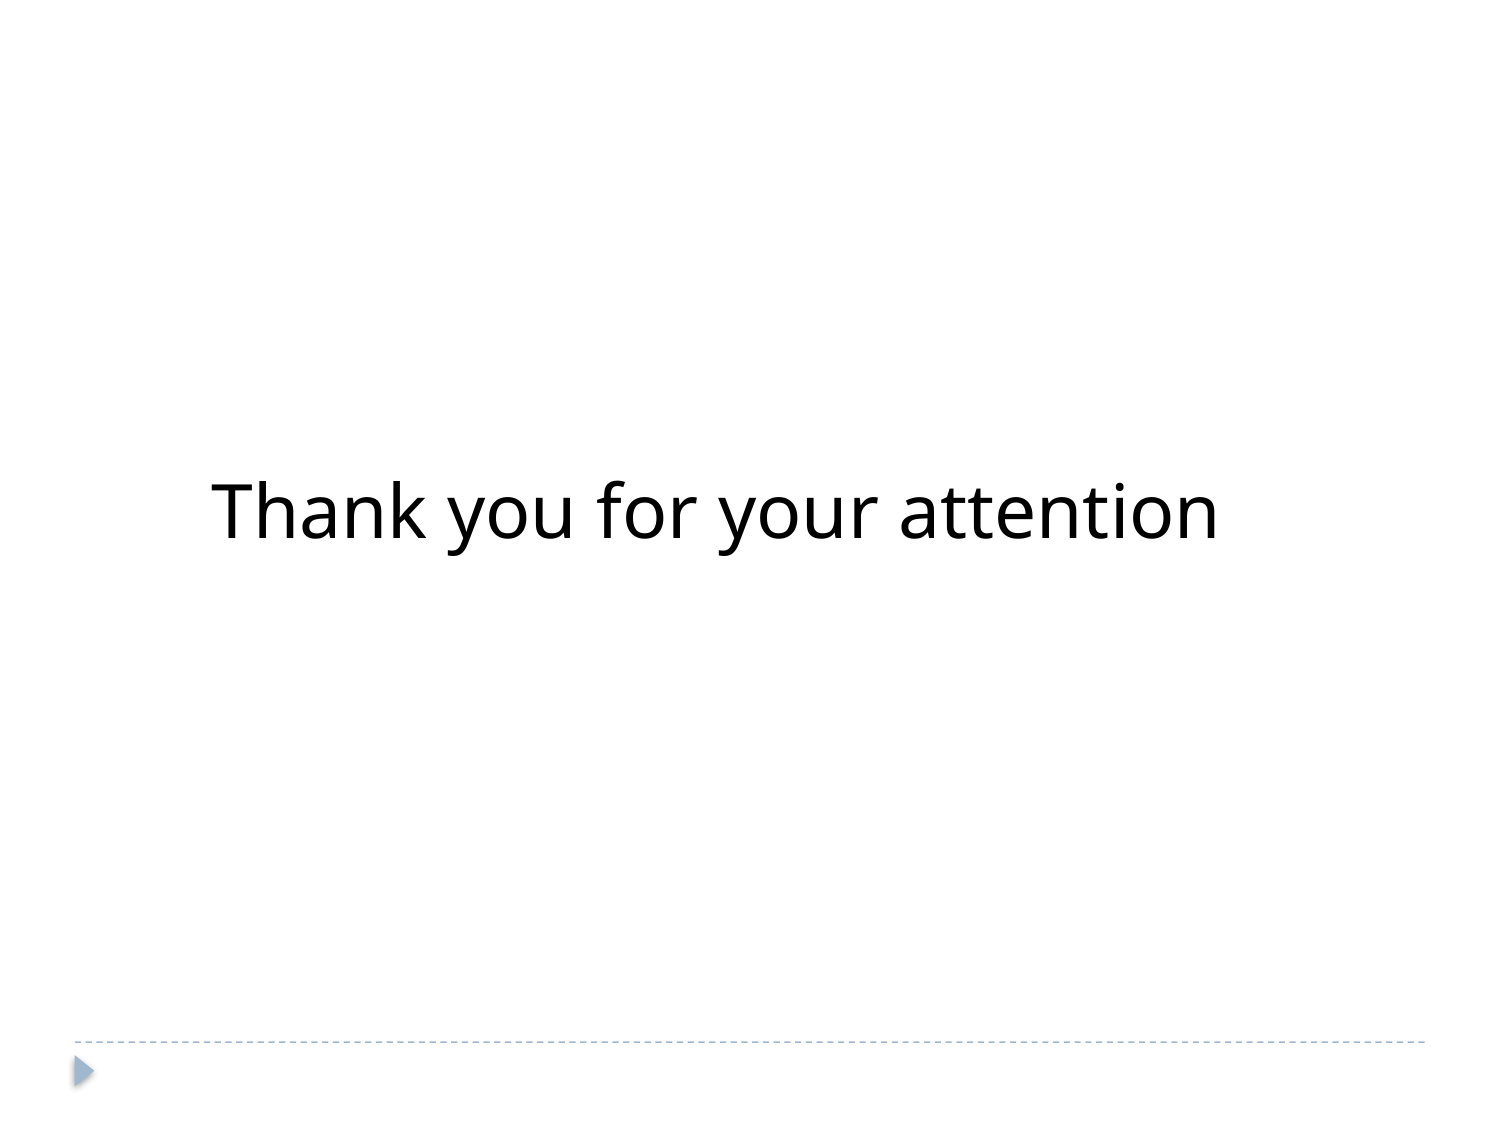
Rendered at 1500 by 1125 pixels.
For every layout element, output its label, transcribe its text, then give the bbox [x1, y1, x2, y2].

text_box Thank you for your attention [196, 456, 1237, 561]
